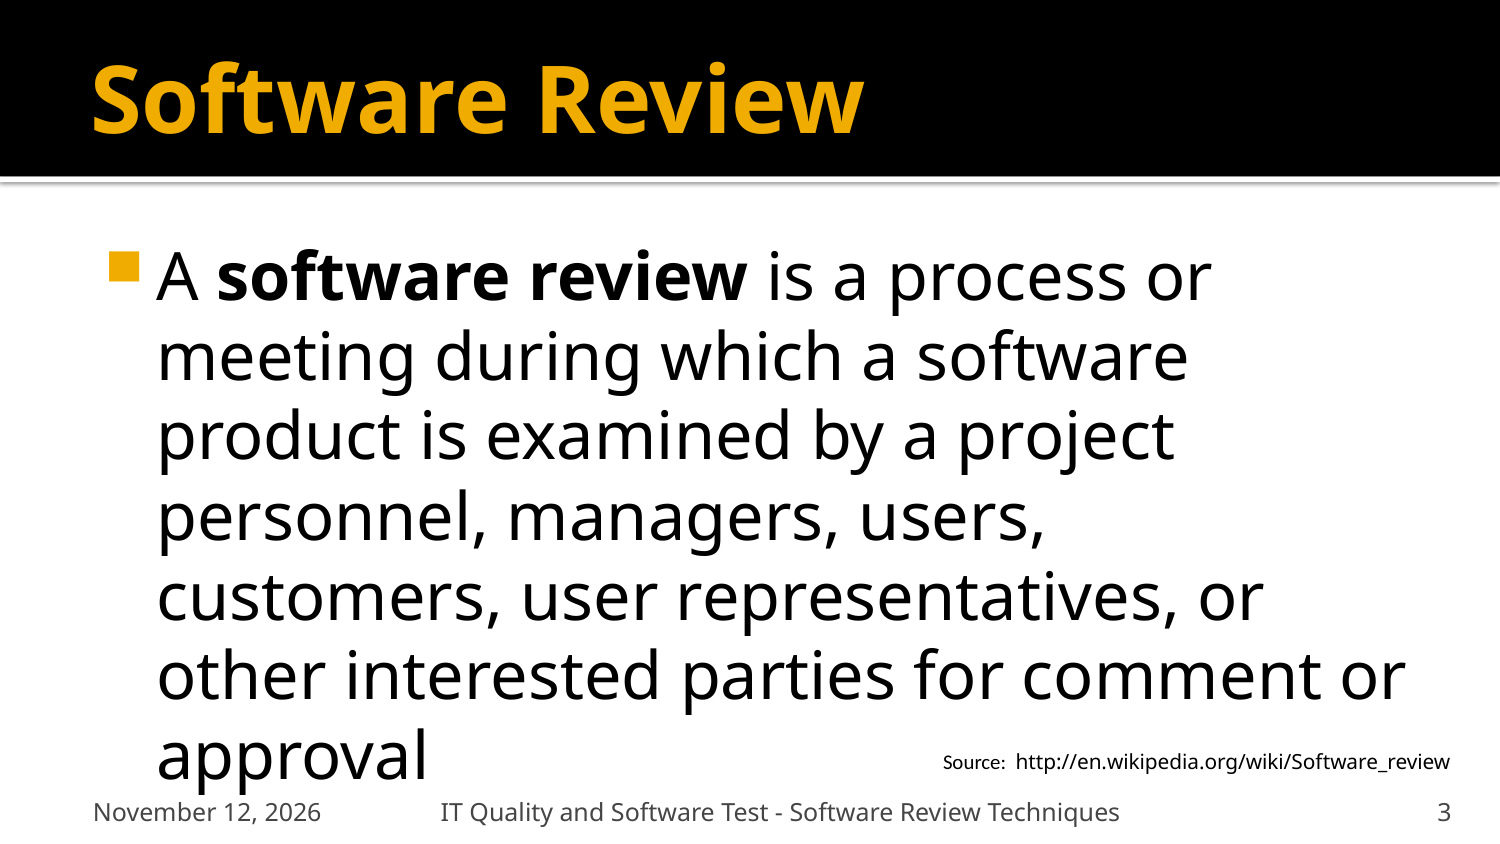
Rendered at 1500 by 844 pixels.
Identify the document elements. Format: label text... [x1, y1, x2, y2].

list A software review is a process or meeting during which a software product is examined by a project personnel, managers, users, customers, user representatives, or other interested parties for comment or approval [75, 218, 1425, 788]
text_box Source: http://en.wikipedia.org/wiki/Software_review [928, 741, 1465, 782]
slide_number 3 [1345, 796, 1467, 831]
footer IT Quality and Software Test - Software Review Techniques [433, 796, 1337, 831]
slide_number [75, 796, 425, 831]
title Software Review [75, 19, 1425, 174]
